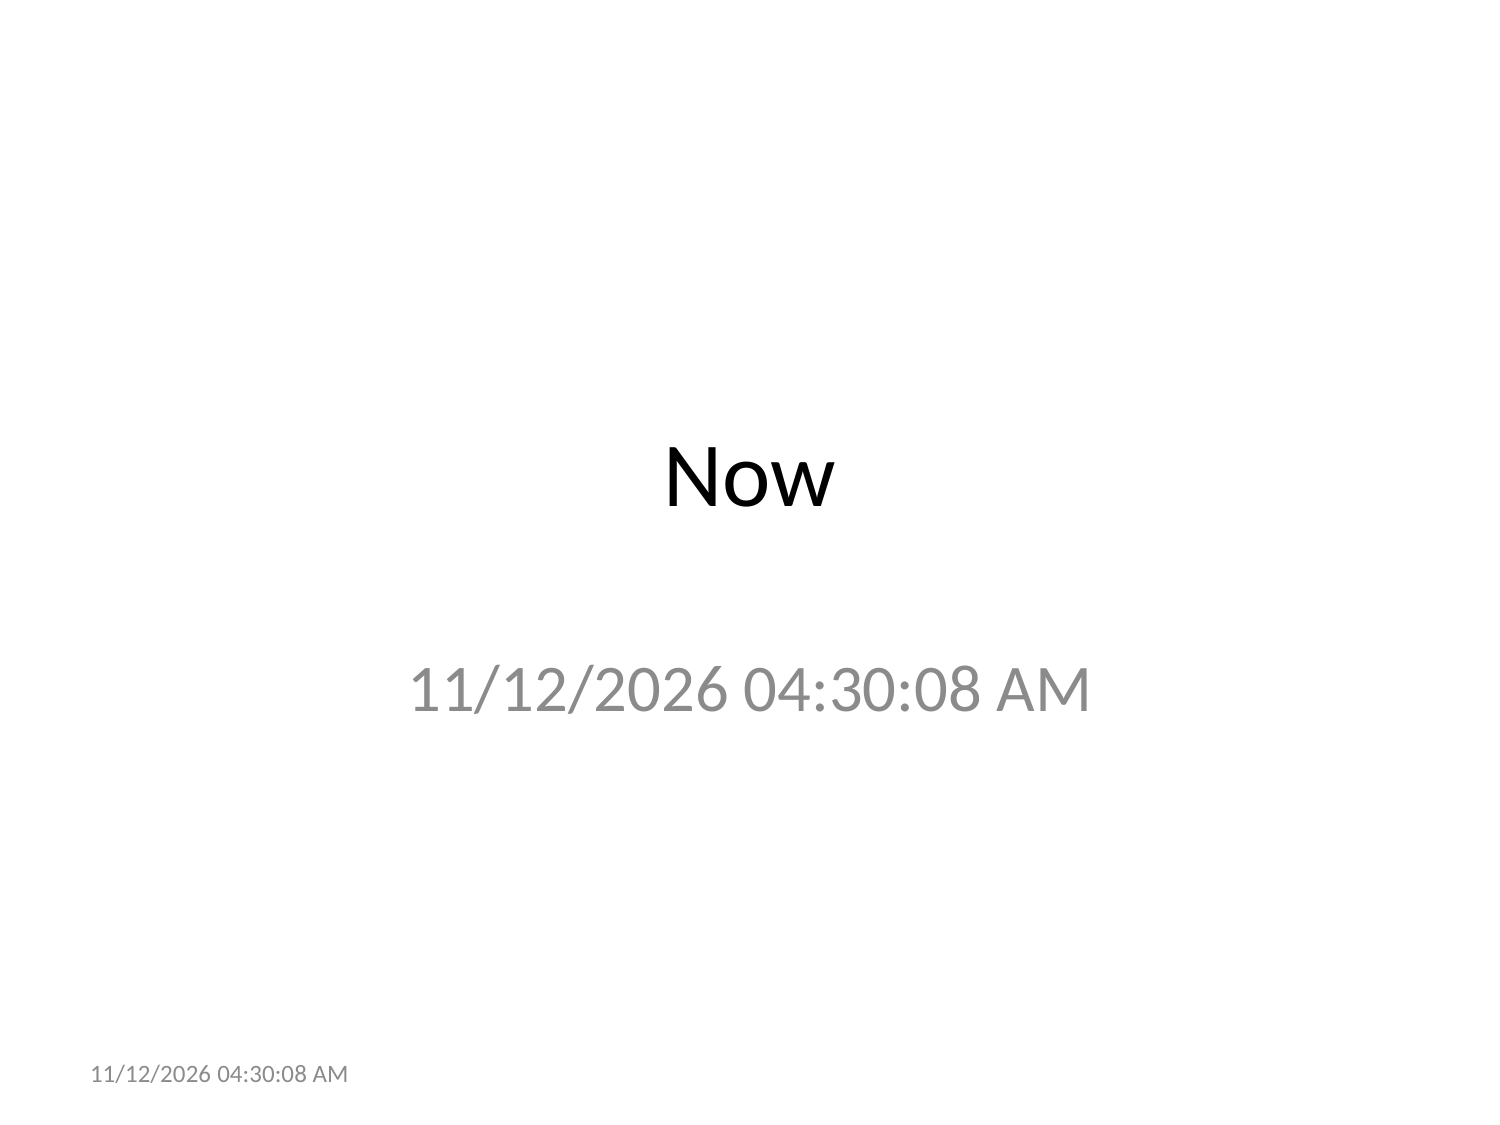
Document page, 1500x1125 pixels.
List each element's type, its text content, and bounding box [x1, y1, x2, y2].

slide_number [75, 1042, 425, 1103]
subtitle 2011-12-19 10:20:04 AM [225, 637, 1275, 925]
title Now [112, 349, 1388, 591]
